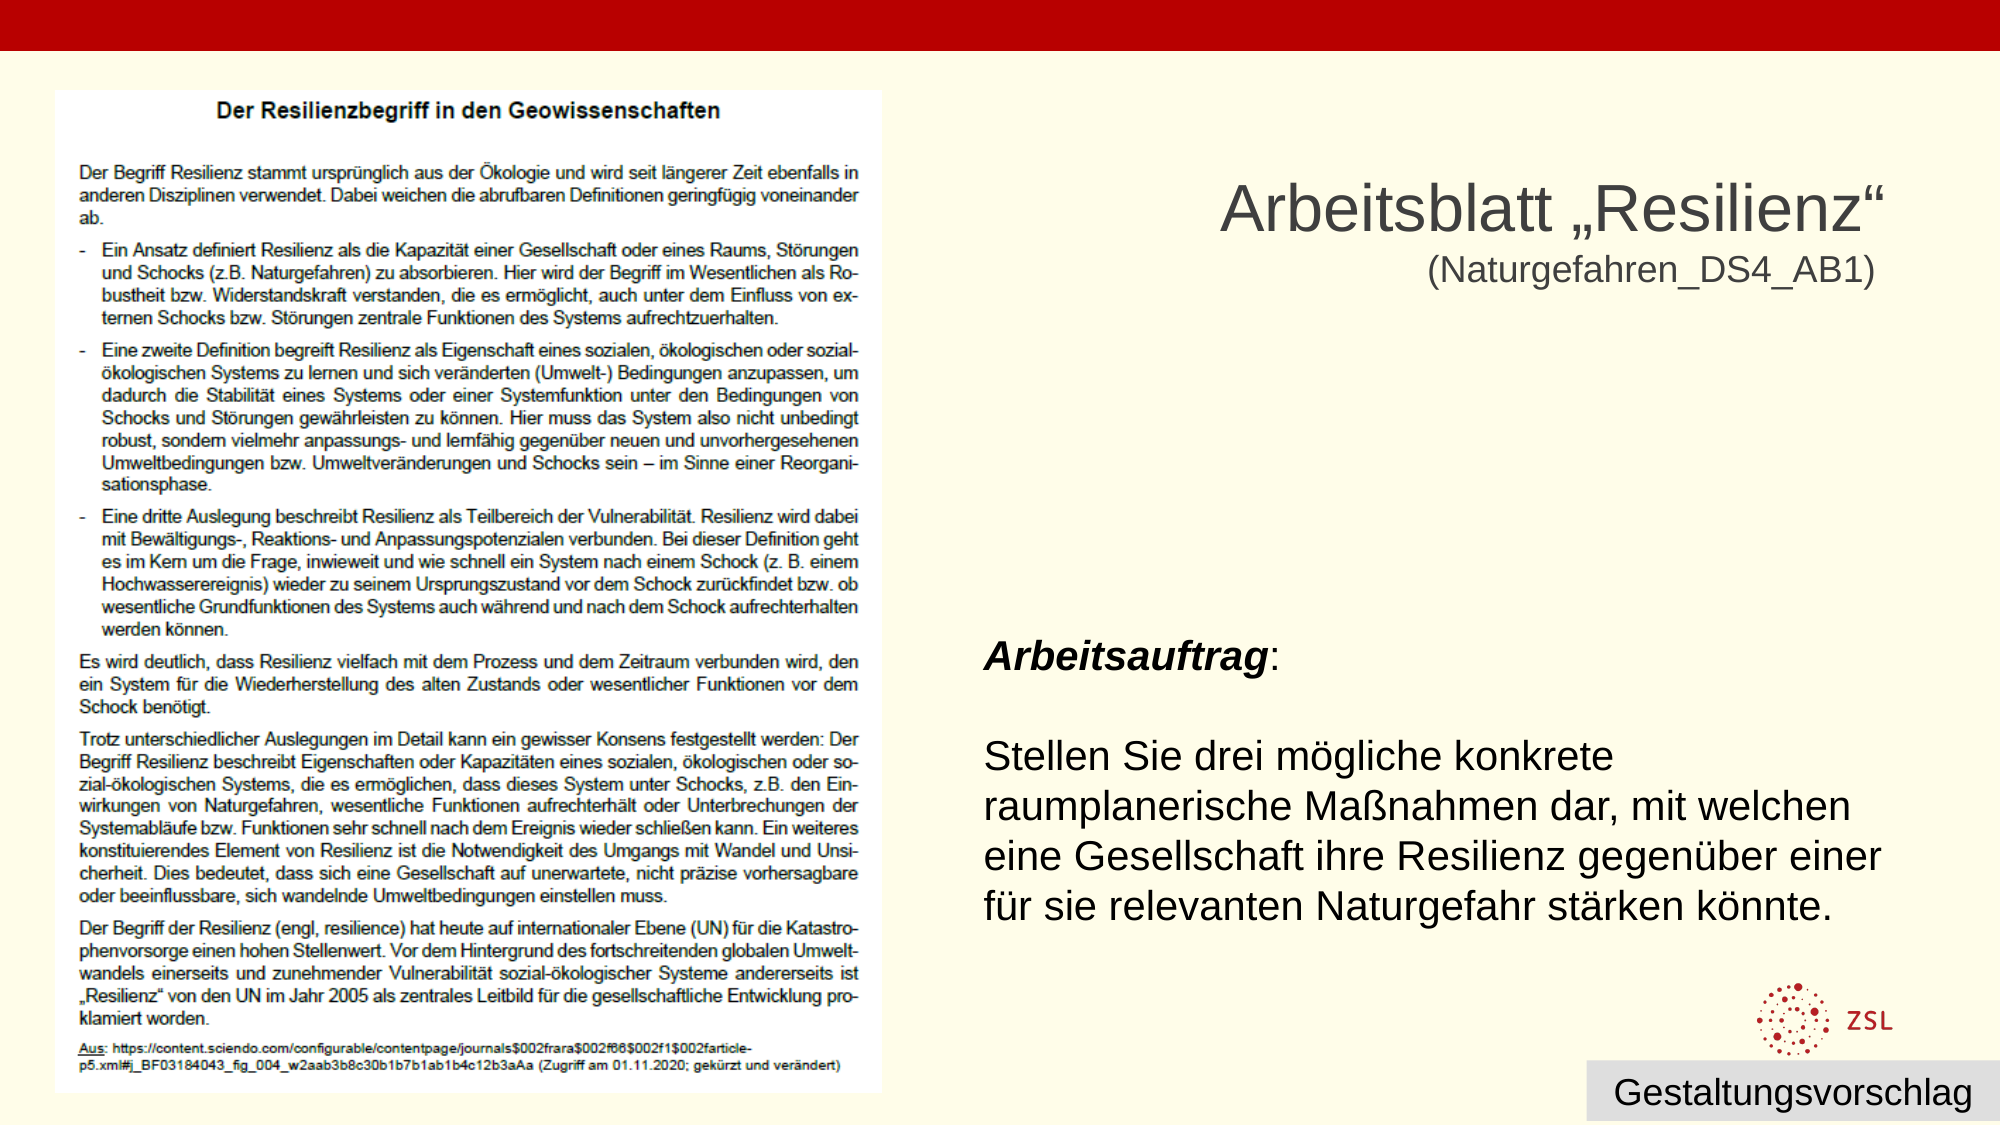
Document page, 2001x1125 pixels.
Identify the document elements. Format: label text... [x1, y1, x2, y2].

title Arbeitsblatt „Resilienz“ (Naturgefahren_DS4_AB1) [1190, 139, 1902, 315]
picture [54, 89, 883, 1093]
text_box Arbeitsauftrag: Stellen Sie drei mögliche konkrete raumplanerische Maßnahmen dar, mit welchen eine Gesellschaft ihre Resilienz gegenüber einer für sie relevanten Naturgefahr stärken könnte. [968, 621, 1902, 985]
text_box Gestaltungsvorschlag [1586, 1060, 2000, 1121]
